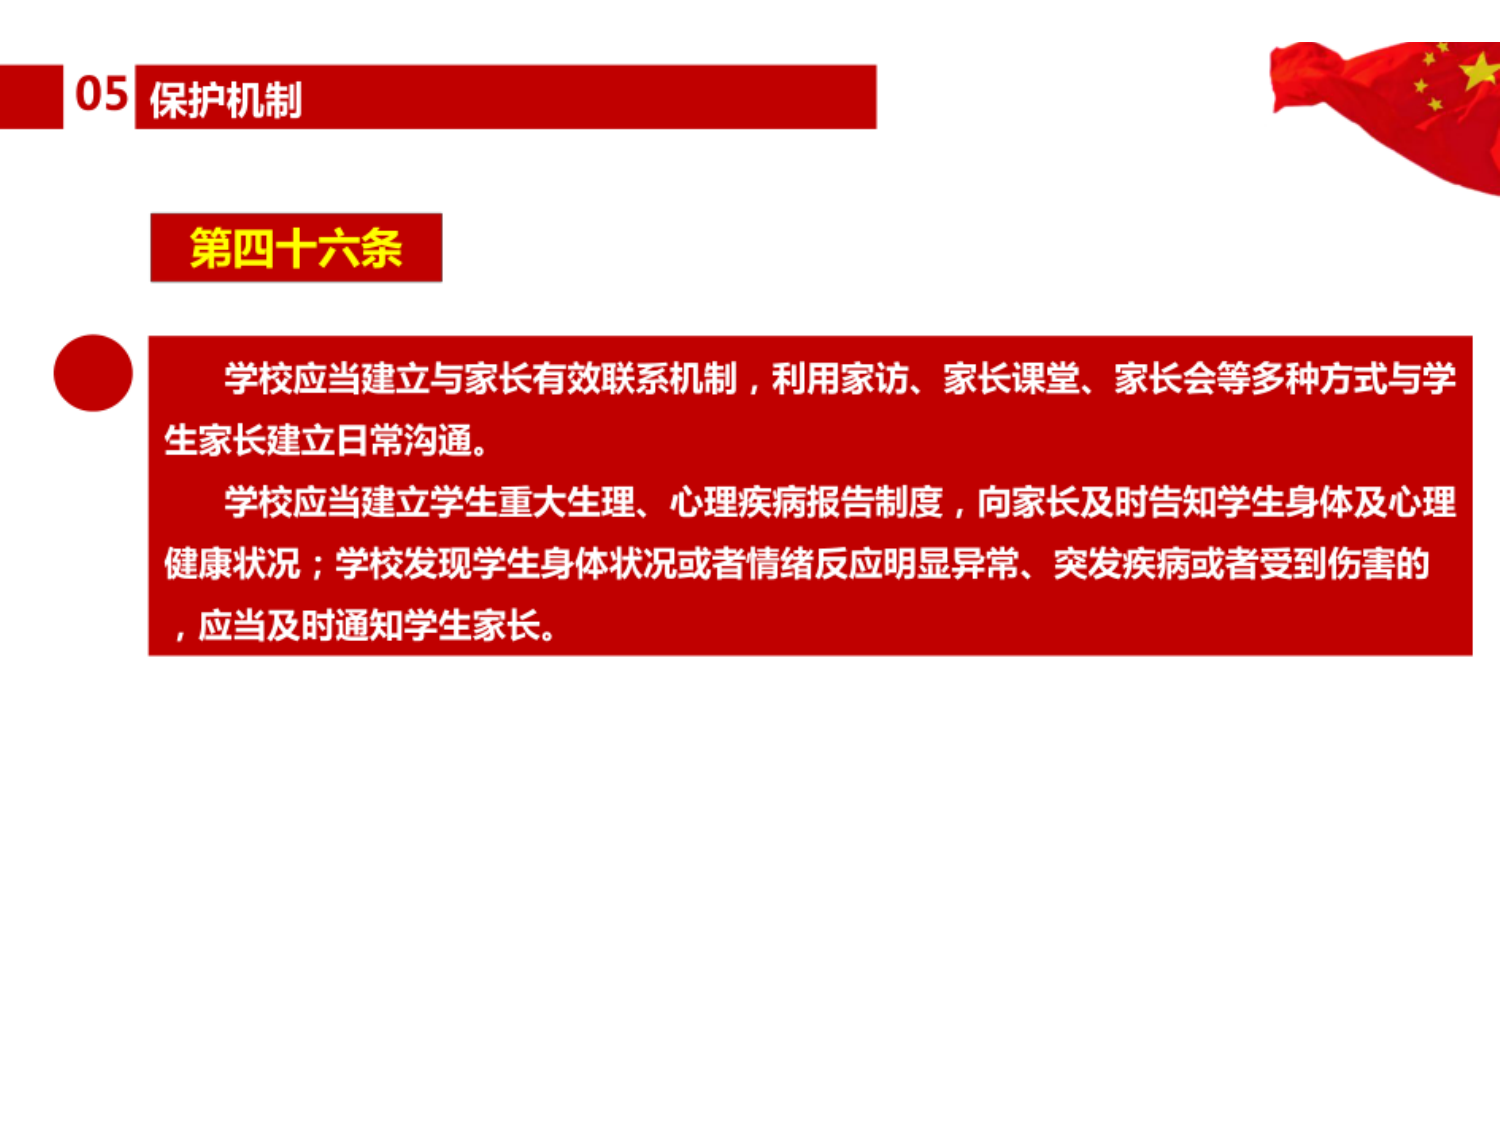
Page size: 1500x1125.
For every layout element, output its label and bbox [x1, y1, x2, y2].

list [0, 42, 1500, 874]
